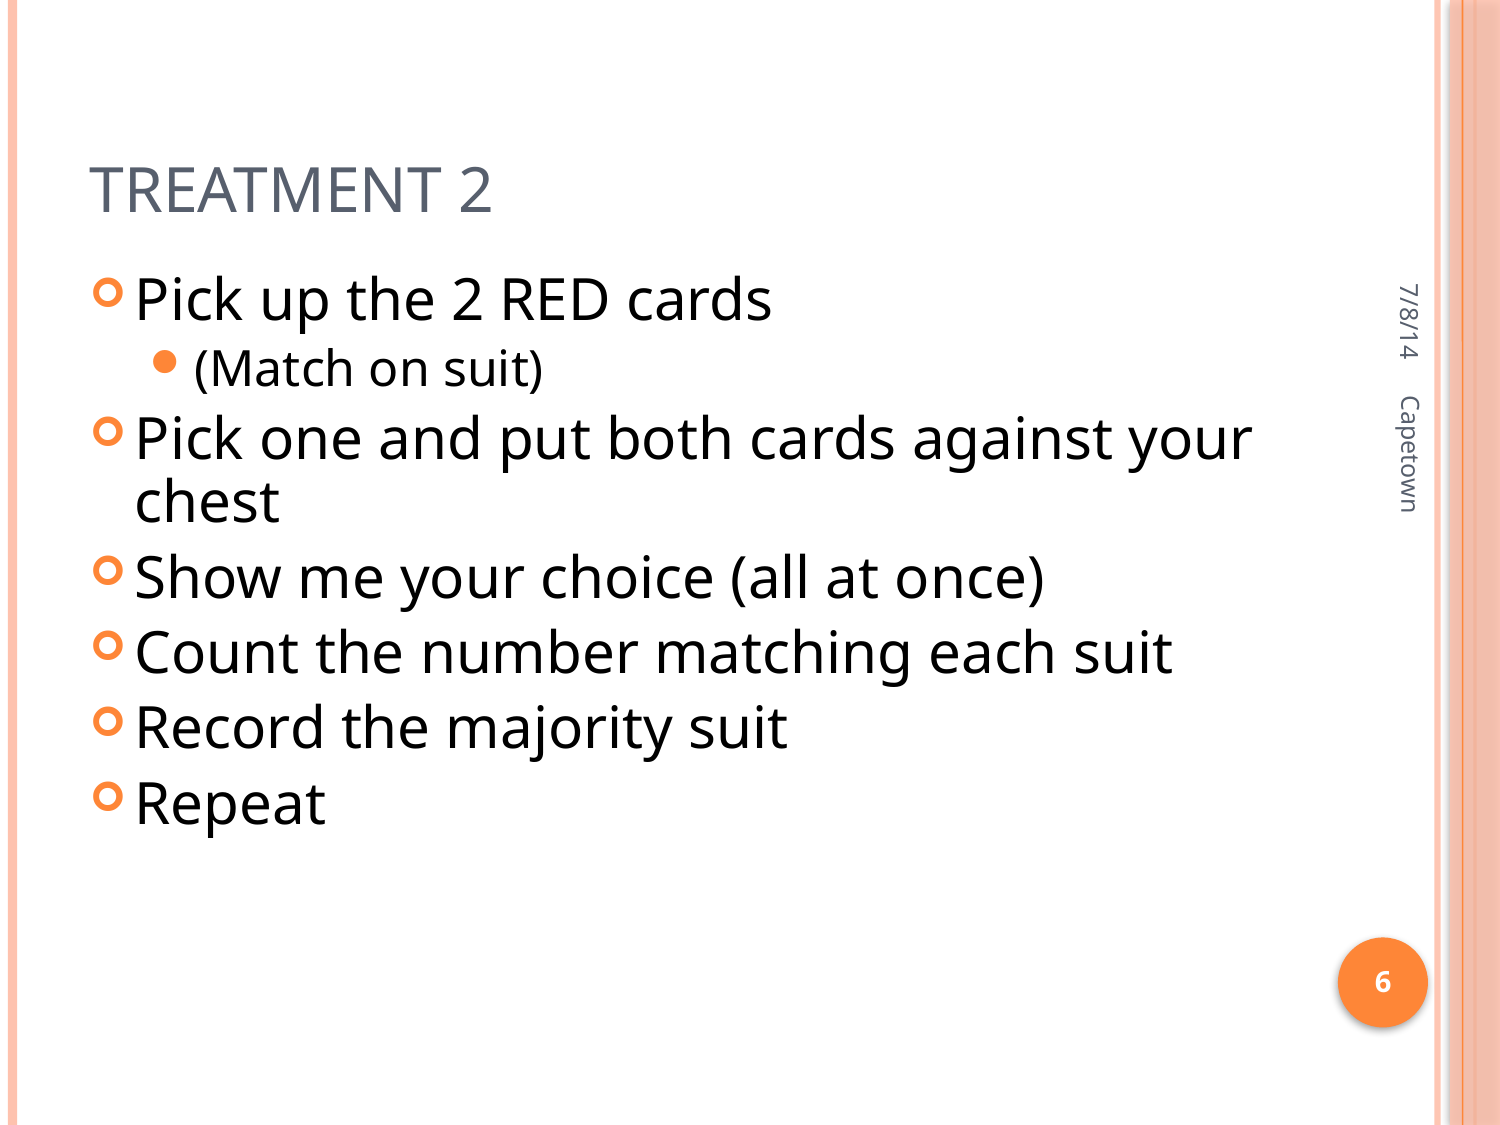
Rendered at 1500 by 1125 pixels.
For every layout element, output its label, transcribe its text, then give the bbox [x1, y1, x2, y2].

footer Capetown [1379, 380, 1440, 906]
slide_number 6 [1333, 940, 1434, 1027]
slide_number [1378, 43, 1442, 374]
title Treatment 2 [75, 45, 1300, 233]
list Pick up the 2 RED cards (Match on suit) Pick one and put both cards against your chest Show me your choice (all at once) Count the number matching each suit Record the majority suit Repeat [75, 262, 1300, 1062]
